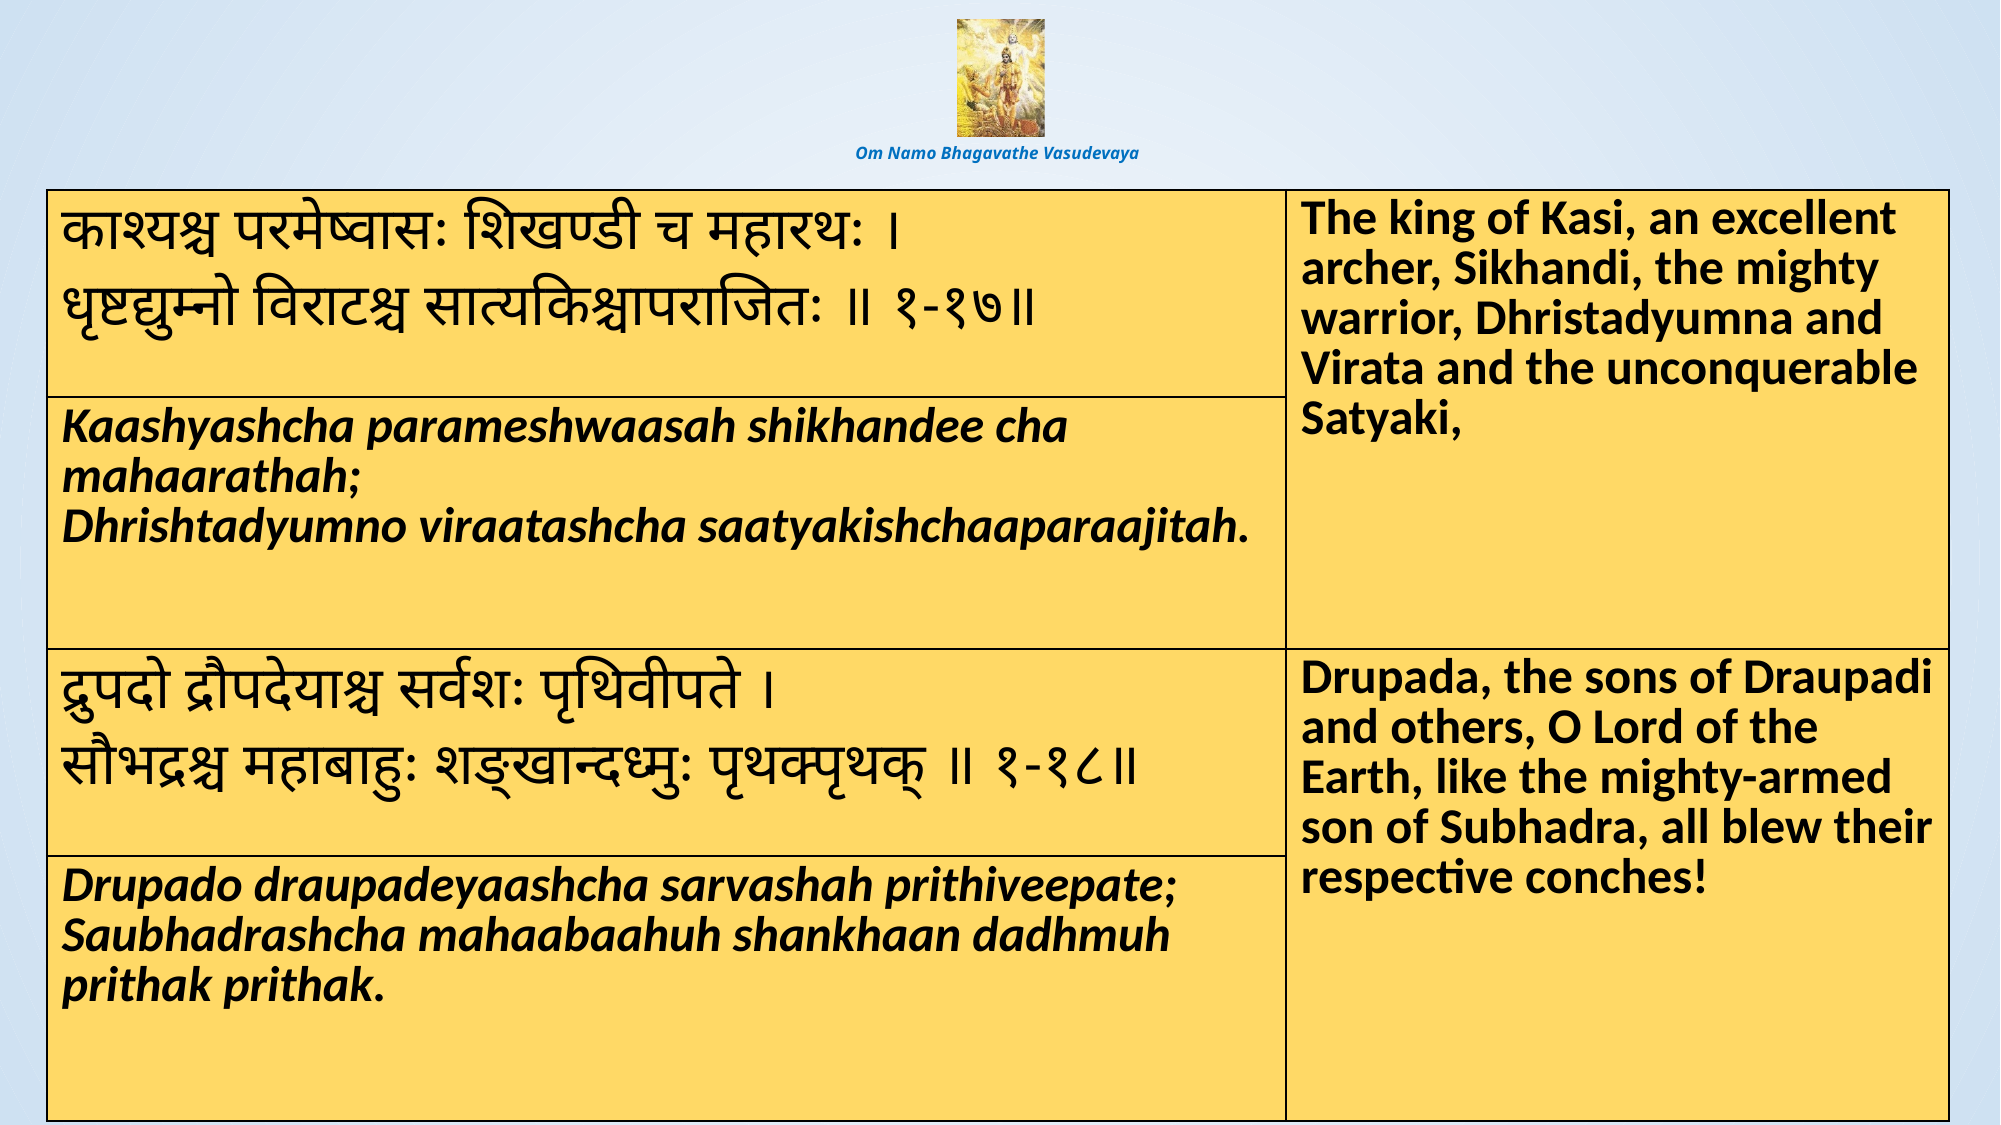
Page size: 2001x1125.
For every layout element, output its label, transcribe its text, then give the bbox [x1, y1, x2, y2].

table_header Drupada, the sons of Draupadi and others, O Lord of the Earth, like the mighty-armed son of Subhadra, all blew their respective conches! [1287, 650, 1948, 1120]
table_cell Kaashyashcha parameshwaasah shikhandee cha mahaarathah; Dhrishtadyumno viraatashcha saatyakishchaaparaajitah. [48, 398, 1285, 648]
table_header काश्यश्च परमेष्वासः शिखण्डी च महारथः । धृष्टद्युम्नो विराटश्च सात्यकिश्चापराजितः ॥ १-१७॥ [48, 191, 1285, 396]
table_cell Drupado draupadeyaashcha sarvashah prithiveepate; Saubhadrashcha mahaabaahuh shankhaan dadhmuh prithak prithak. [48, 857, 1285, 1120]
picture [957, 19, 1045, 136]
table_header The king of Kasi, an excellent archer, Sikhandi, the mighty warrior, Dhristadyumna and Virata and the unconquerable Satyaki, [1287, 191, 1948, 648]
title Om Namo Bhagavathe Vasudevaya [135, 136, 1861, 171]
table_header द्रुपदो द्रौपदेयाश्च सर्वशः पृथिवीपते । सौभद्रश्च महाबाहुः शङ्खान्दध्मुः पृथक्पृथक् ॥ १-१८॥ [48, 650, 1285, 855]
